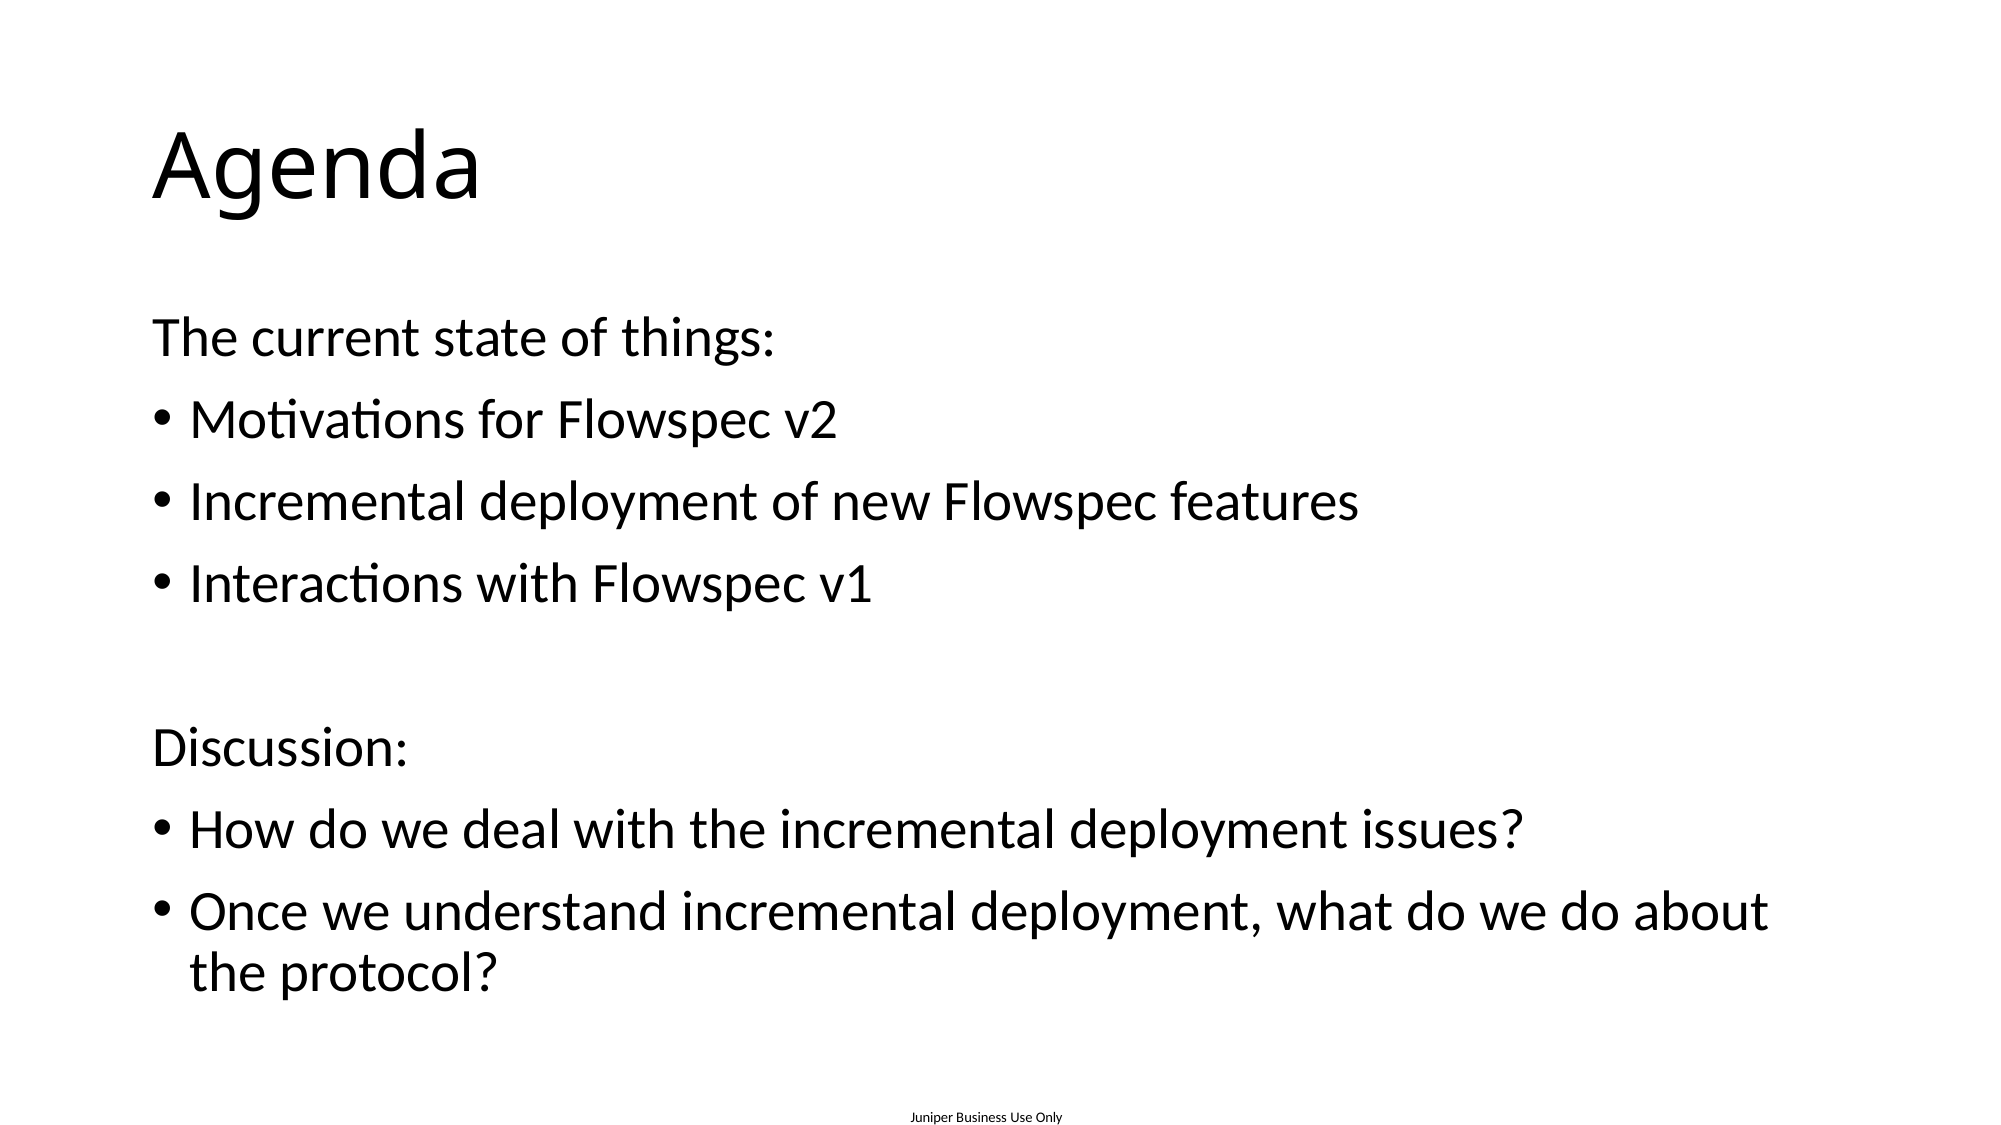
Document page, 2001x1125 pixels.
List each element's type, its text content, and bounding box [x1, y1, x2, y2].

title Agenda [137, 59, 1863, 278]
list The current state of things: Motivations for Flowspec v2 Incremental deployment of new Flowspec features Interactions with Flowspec v1 Discussion: How do we deal with the incremental deployment issues? Once we understand incremental deployment, what do we do about the protocol? [137, 299, 1863, 1014]
